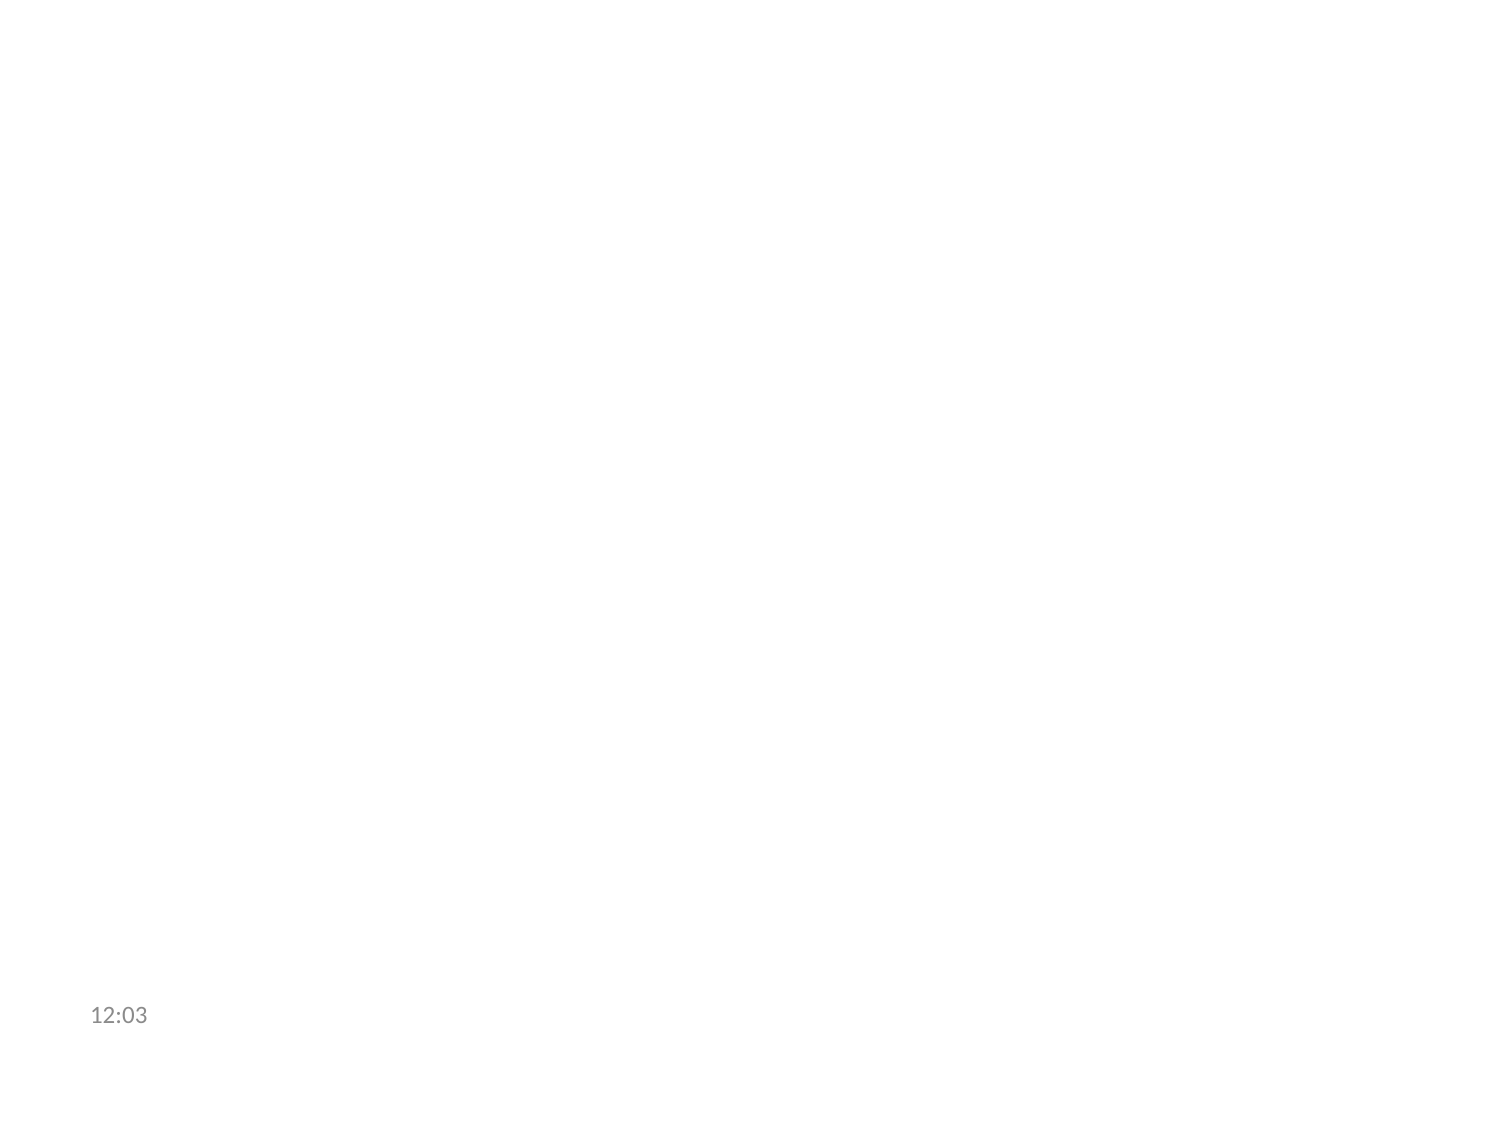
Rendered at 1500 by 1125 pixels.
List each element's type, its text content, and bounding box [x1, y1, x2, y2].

text_box 15:35 [75, 983, 425, 1044]
